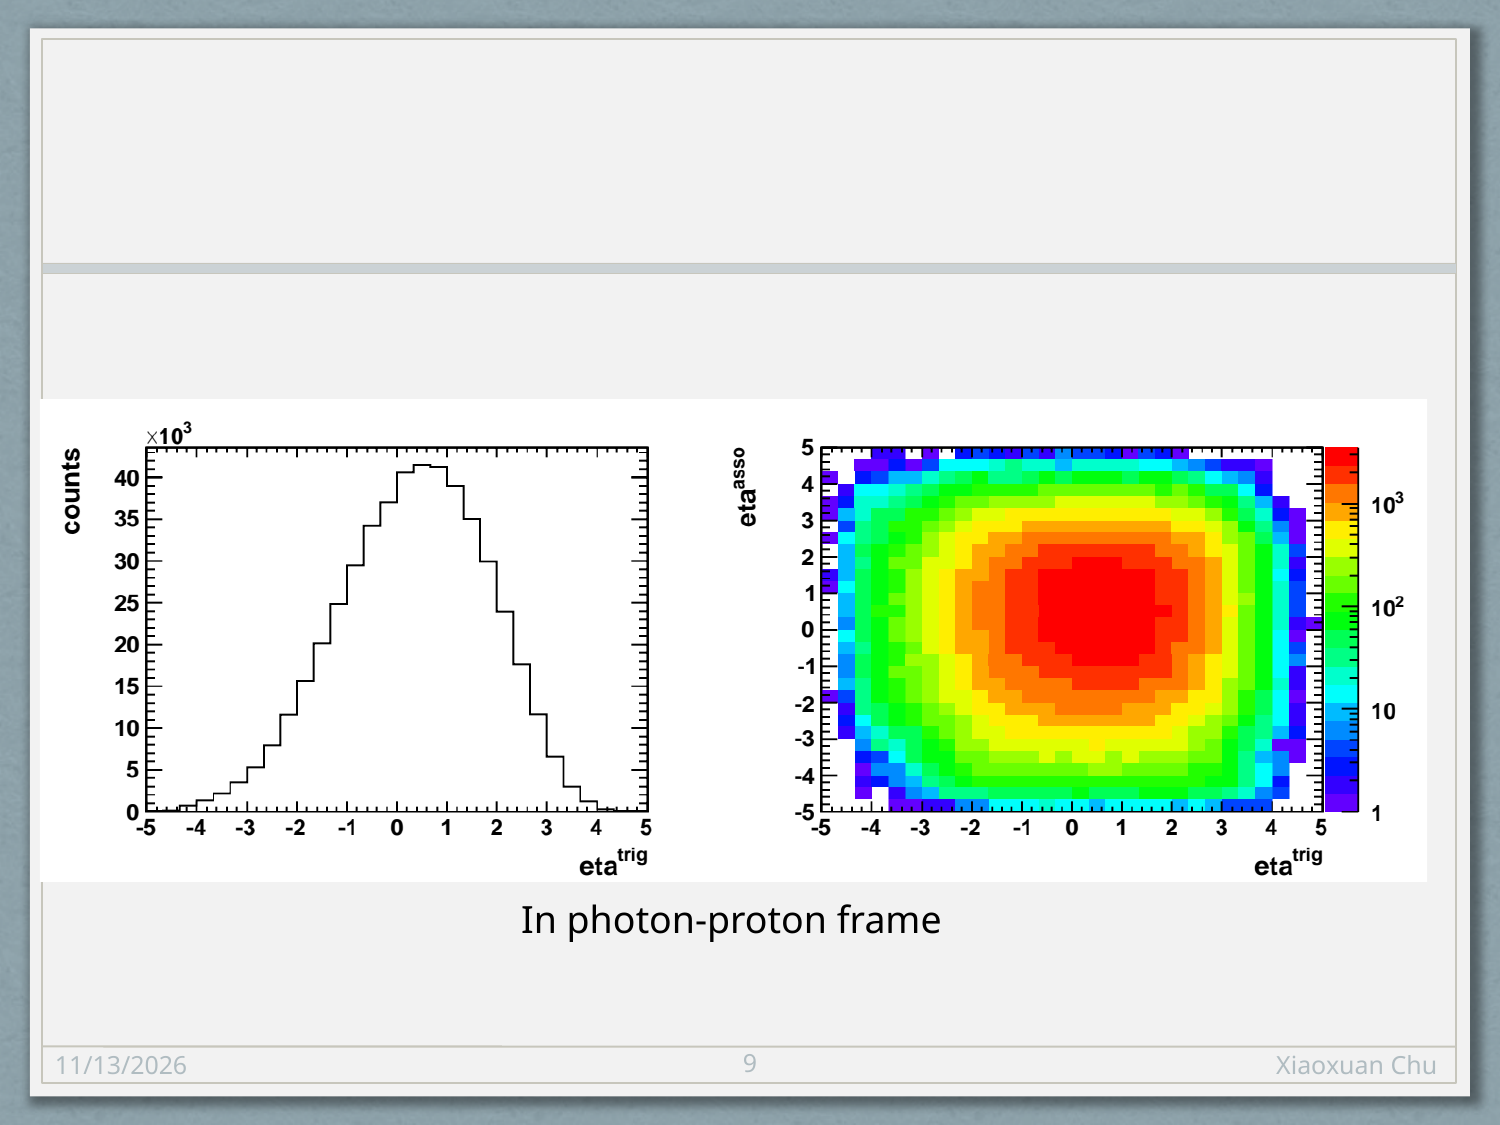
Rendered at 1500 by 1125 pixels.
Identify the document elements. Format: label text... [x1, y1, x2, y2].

text_box In photon-proton frame [506, 894, 1000, 948]
footer Xiaoxuan Chu [977, 1045, 1453, 1088]
picture [39, 399, 1428, 883]
slide_number 9 [687, 1042, 813, 1088]
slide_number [39, 1045, 390, 1088]
